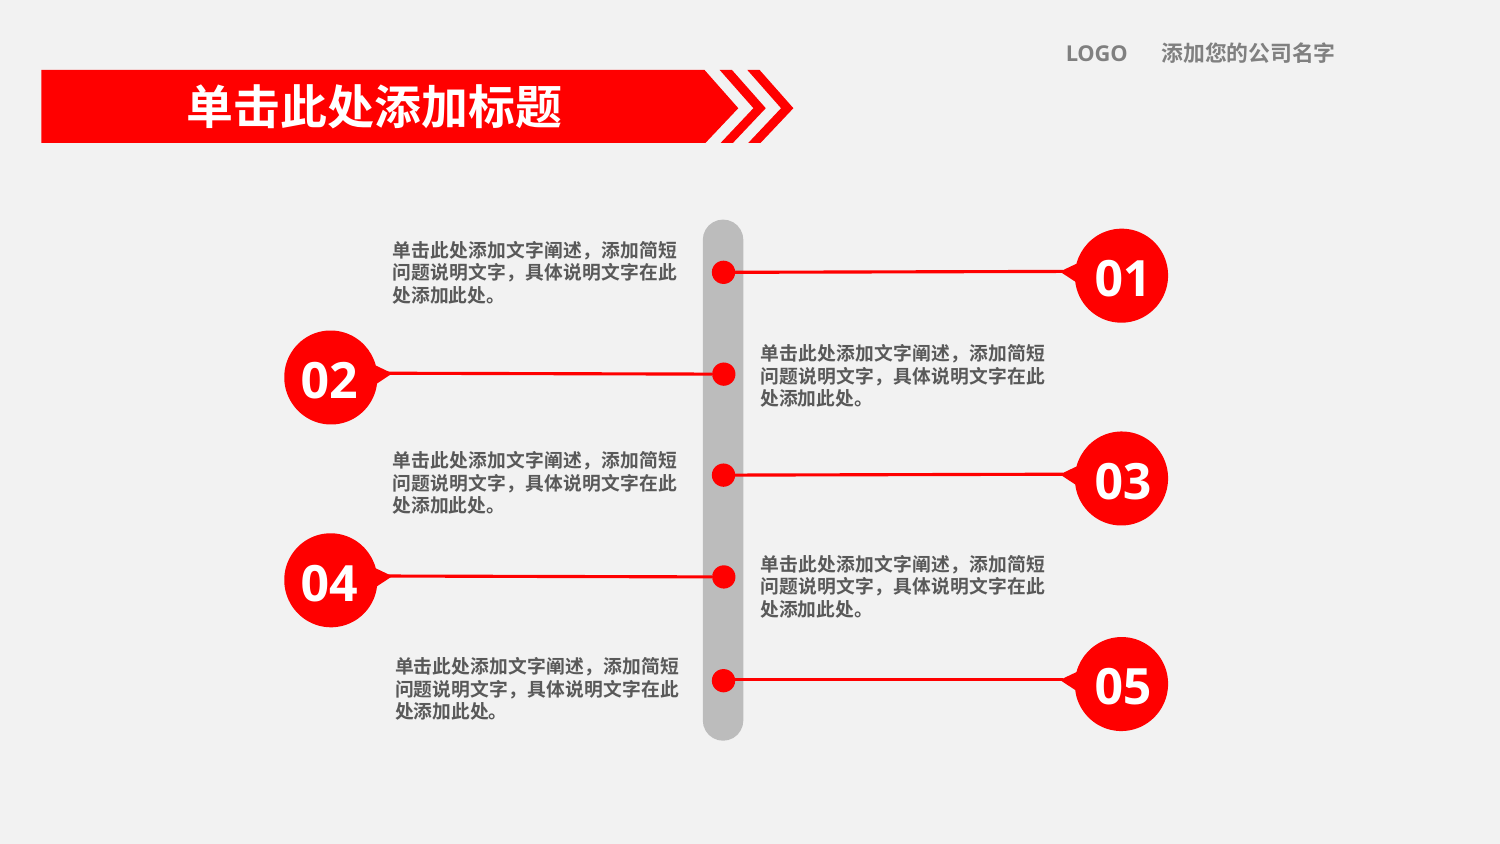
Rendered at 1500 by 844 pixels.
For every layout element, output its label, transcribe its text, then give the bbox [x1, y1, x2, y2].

text_box [702, 636, 709, 732]
text_box 单击此处添加文字阐述，添加简短问题说明文字，具体说明文字在此处添加此处。 [377, 441, 692, 524]
text_box 单击此处添加文字阐述，添加简短问题说明文字，具体说明文字在此处添加此处。 [380, 647, 695, 730]
text_box 单击此处添加文字阐述，添加简短问题说明文字，具体说明文字在此处添加此处。 [745, 334, 1060, 417]
text_box LOGO 添加您的公司名字 [1051, 32, 1431, 74]
text_box 单击此处添加文字阐述，添加简短问题说明文字，具体说明文字在此处添加此处。 [745, 545, 1060, 628]
text_box 单击此处添加文字阐述，添加简短问题说明文字，具体说明文字在此处添加此处。 [377, 230, 692, 314]
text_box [276, 330, 736, 425]
text_box [702, 219, 739, 328]
text_box [738, 535, 744, 635]
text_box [711, 228, 1176, 323]
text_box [276, 532, 736, 628]
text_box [711, 431, 1176, 526]
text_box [41, 69, 794, 144]
text_box [702, 433, 707, 531]
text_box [711, 636, 1176, 732]
text_box [740, 331, 744, 429]
